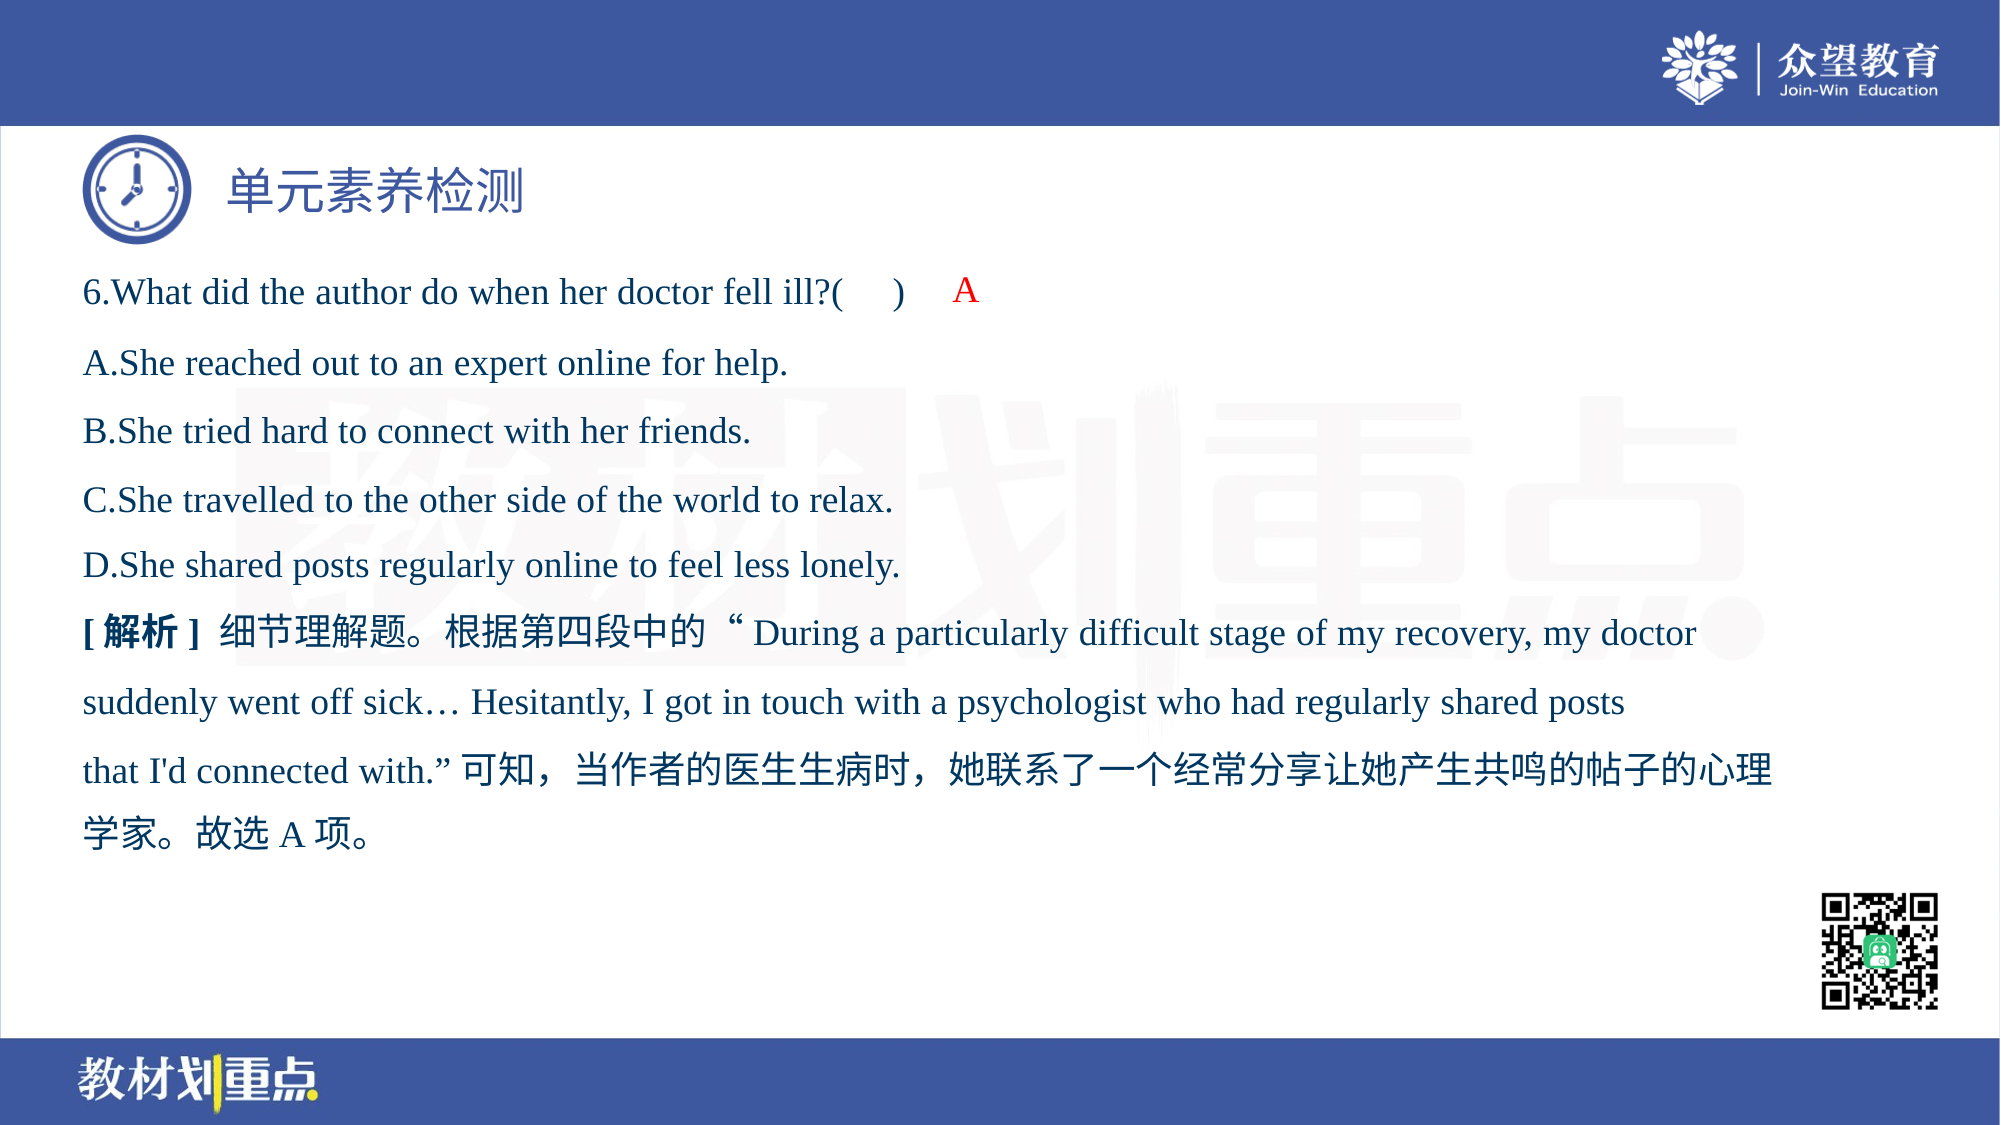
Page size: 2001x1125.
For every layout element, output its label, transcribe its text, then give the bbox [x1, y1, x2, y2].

text_box [解析] 细节理解题。根据第四段中的“During a particularly difficult stage of my recovery, my doctor suddenly went off sick… Hesitantly, I got in touch with a psychologist who had regularly shared posts that I'd connected with.”可知，当作者的医生生病时，她联系了一个经常分享让她产生共鸣的帖子的心理 学家。故选A项。 [82, 584, 1817, 849]
text_box A [938, 245, 993, 304]
picture [0, 0, 2000, 1125]
text_box A.She reached out to an expert online for help. B.She tried hard to connect with her friends. C.She travelled to the other side of the world to relax. D.She shared posts regularly online to feel less lonely. [82, 313, 1817, 578]
text_box 6.What did the author do when her doctor fell ill?( ) [82, 247, 1817, 306]
